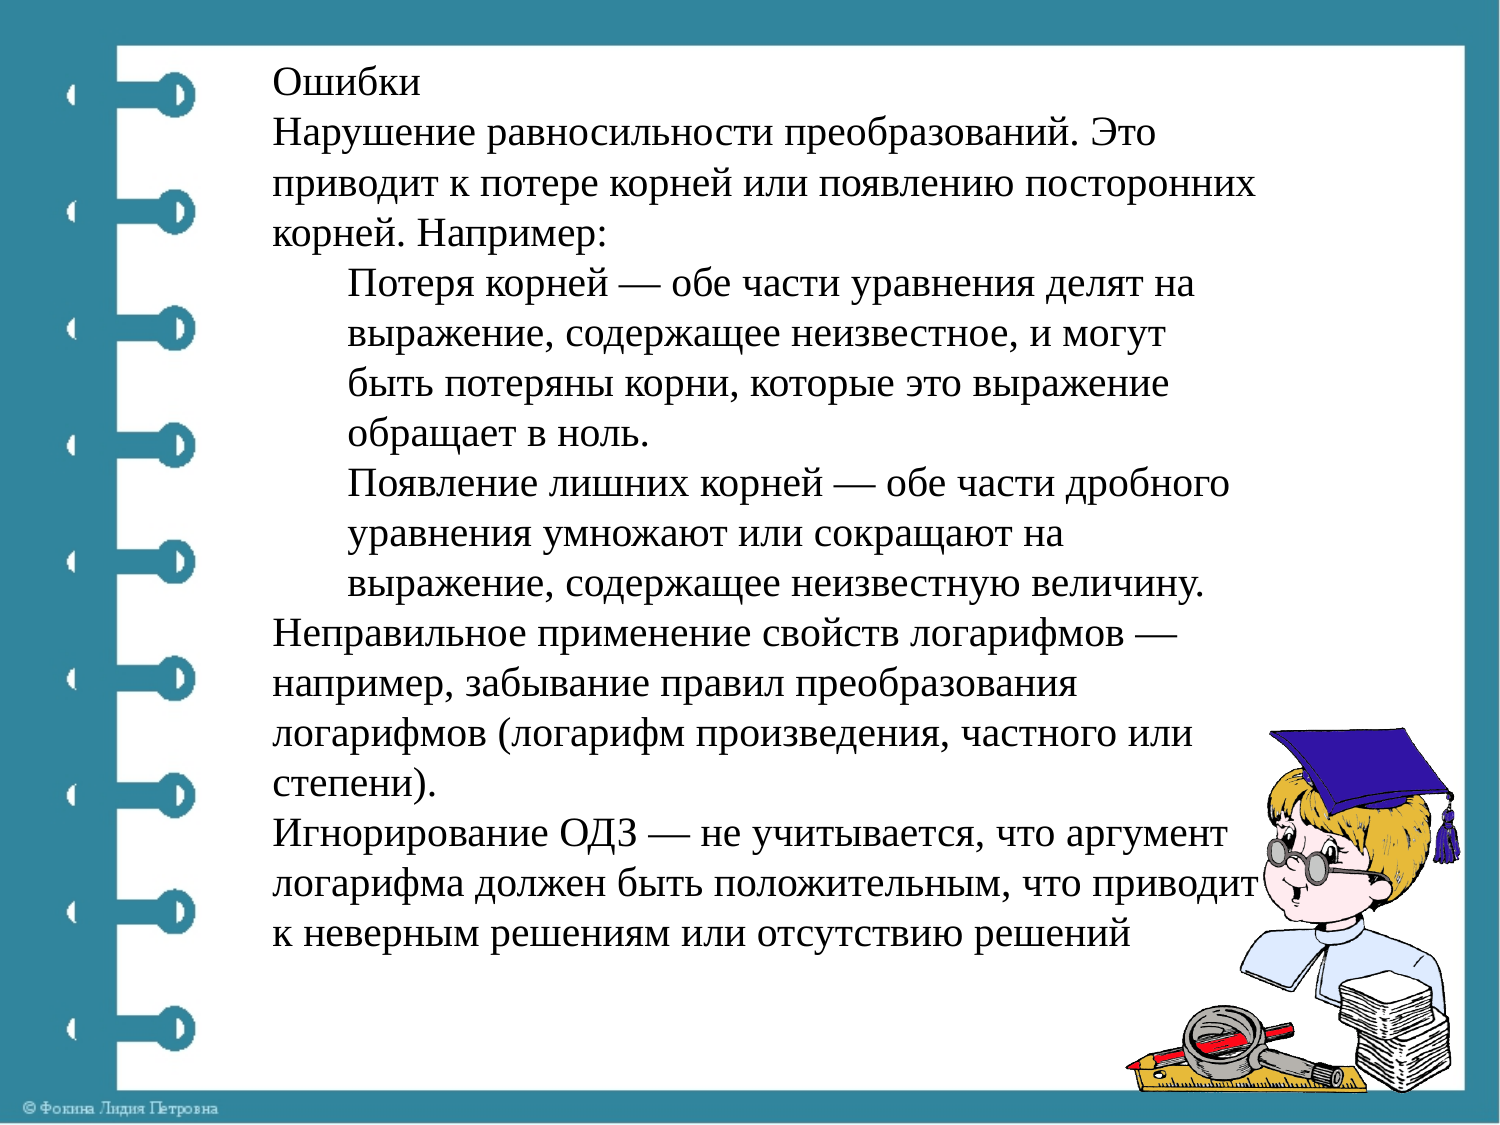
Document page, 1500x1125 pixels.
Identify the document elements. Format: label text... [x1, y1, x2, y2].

text_box Ошибки Нарушение равносильности преобразований. Это приводит к потере корней или появлению посторонних корней. Например: Потеря корней — обе части уравнения делят на выражение, содержащее неизвестное, и могут быть потеряны корни, которые это выражение обращает в ноль. Появление лишних корней — обе части дробного уравнения умножают или сокращают на выражение, содержащее неизвестную величину. Неправильное применение свойств логарифмов — например, забывание правил преобразования логарифмов (логарифм произведения, частного или степени). Игнорирование ОДЗ — не учитывается, что аргумент логарифма должен быть положительным, что приводит к неверным решениям или отсутствию решений [257, 46, 1278, 962]
picture [0, 0, 1500, 1125]
